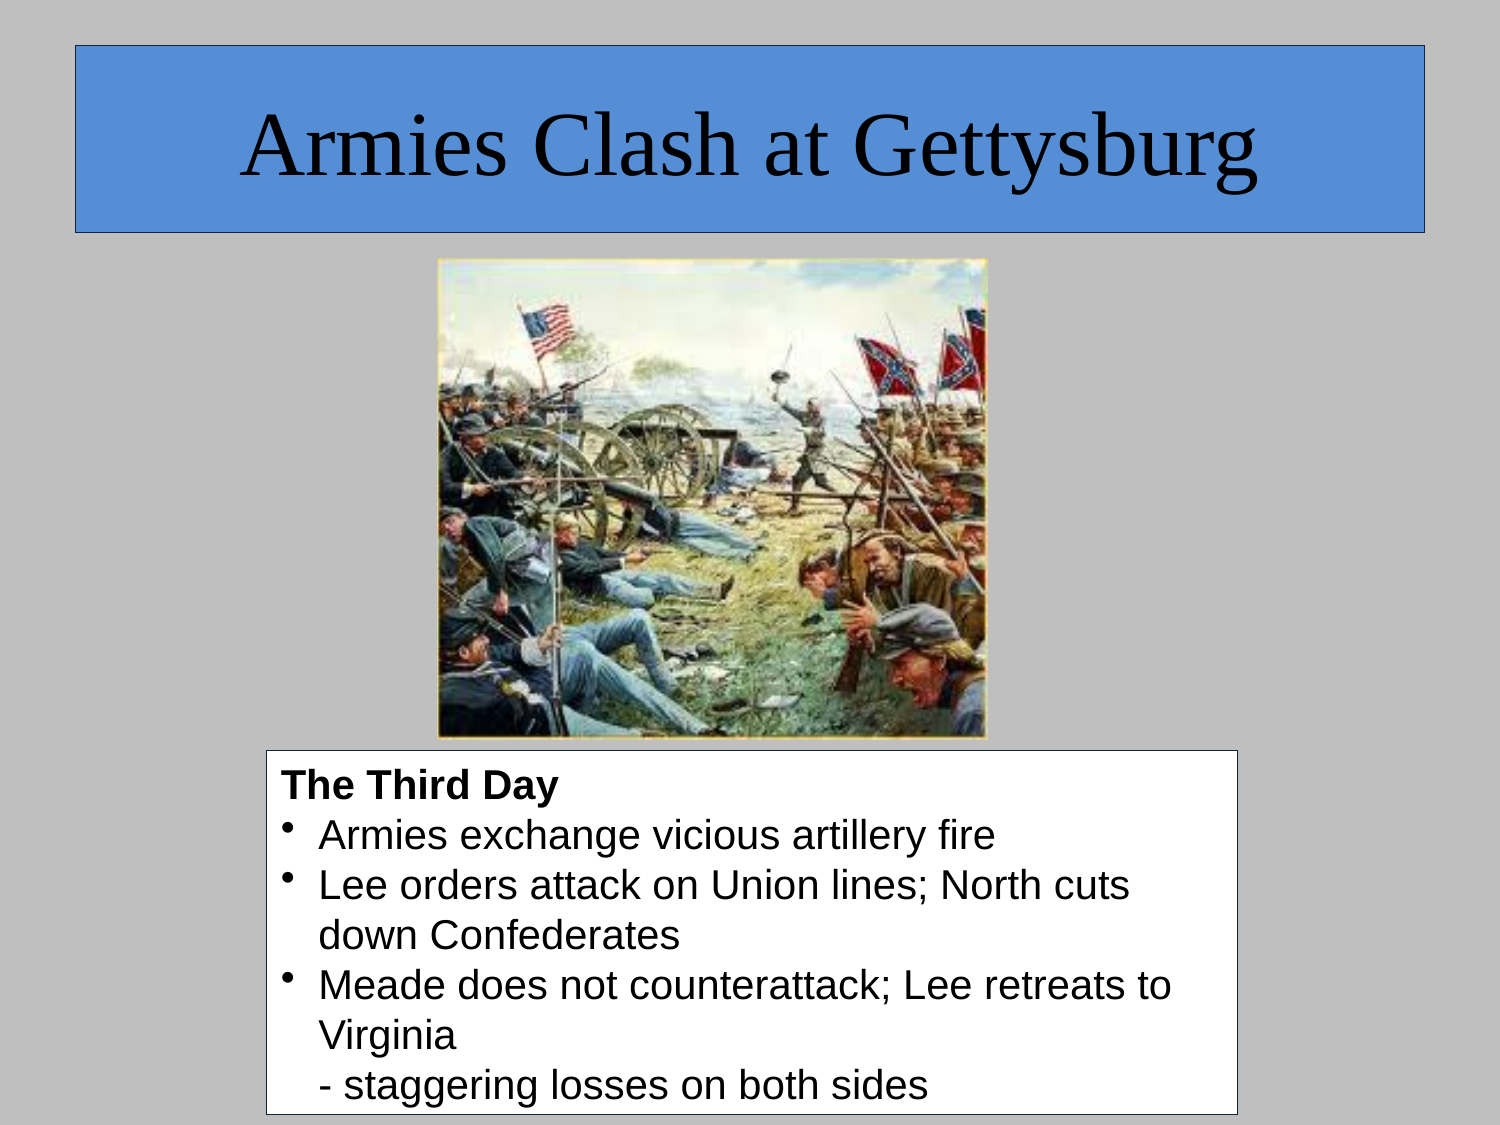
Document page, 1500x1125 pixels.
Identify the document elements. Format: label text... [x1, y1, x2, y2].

picture [437, 257, 988, 740]
title Armies Clash at Gettysburg [75, 45, 1425, 233]
text_box The Third Day Armies exchange vicious artillery fire Lee orders attack on Union lines; North cuts down Confederates Meade does not counterattack; Lee retreats to Virginia - staggering losses on both sides [266, 750, 1238, 1115]
